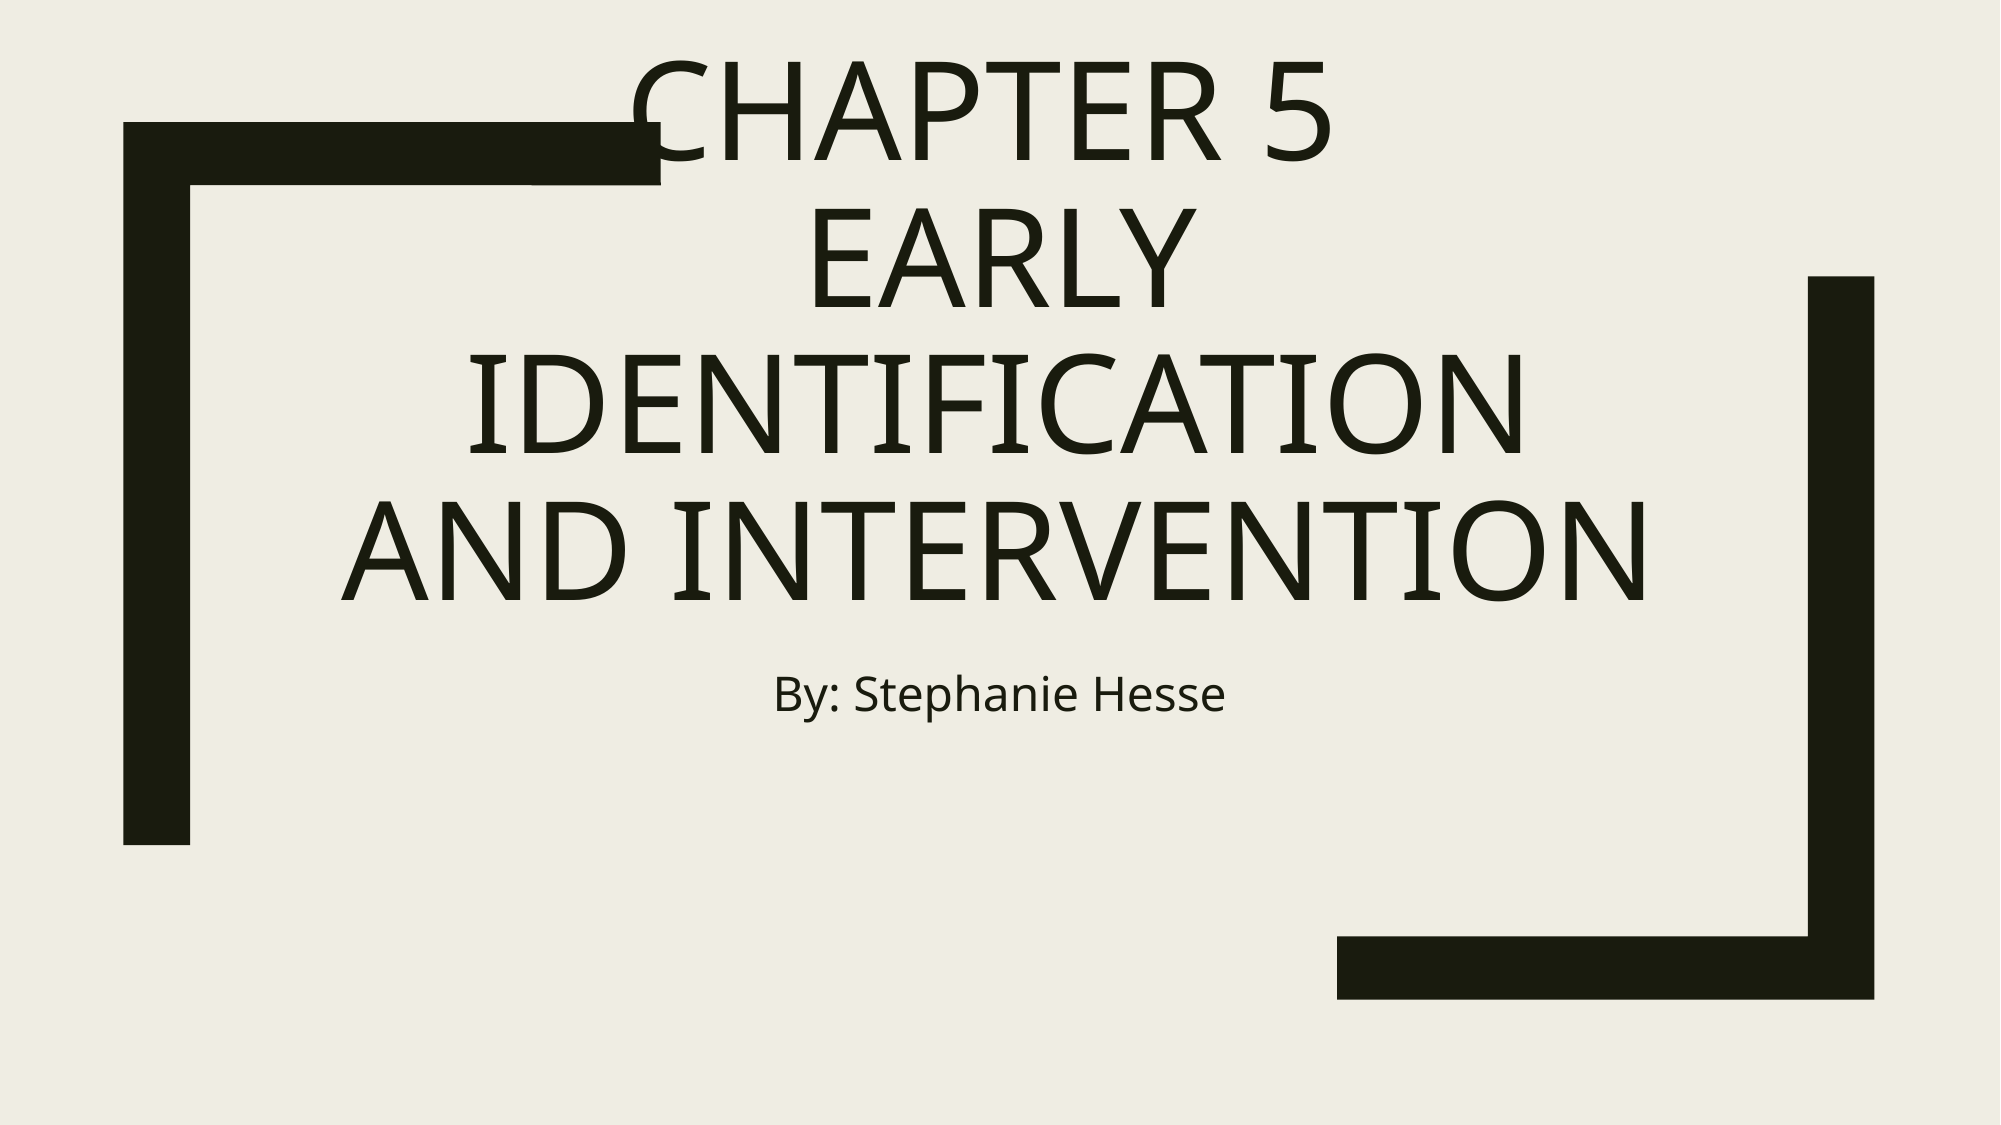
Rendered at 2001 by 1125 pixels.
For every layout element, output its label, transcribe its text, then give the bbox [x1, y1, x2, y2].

title Chapter 5 Early Identification and Intervention [314, 293, 1686, 638]
subtitle By: Stephanie Hesse [439, 649, 1561, 828]
